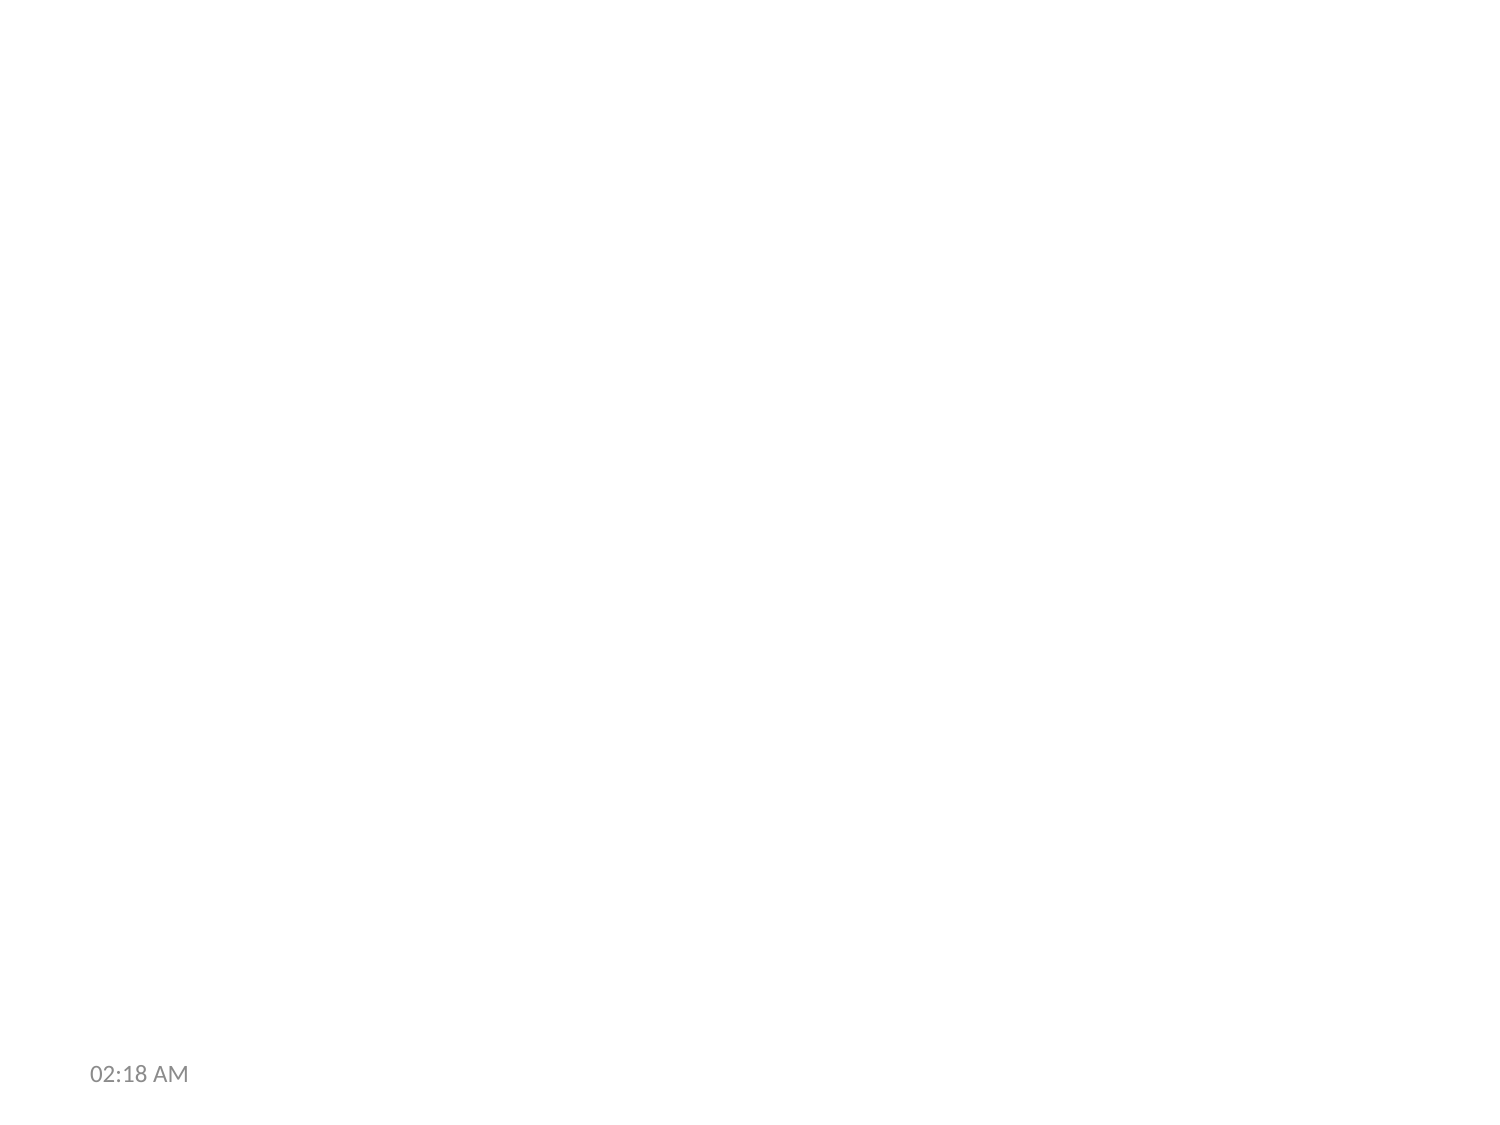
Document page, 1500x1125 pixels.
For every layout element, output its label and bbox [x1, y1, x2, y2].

slide_number [75, 1042, 425, 1103]
